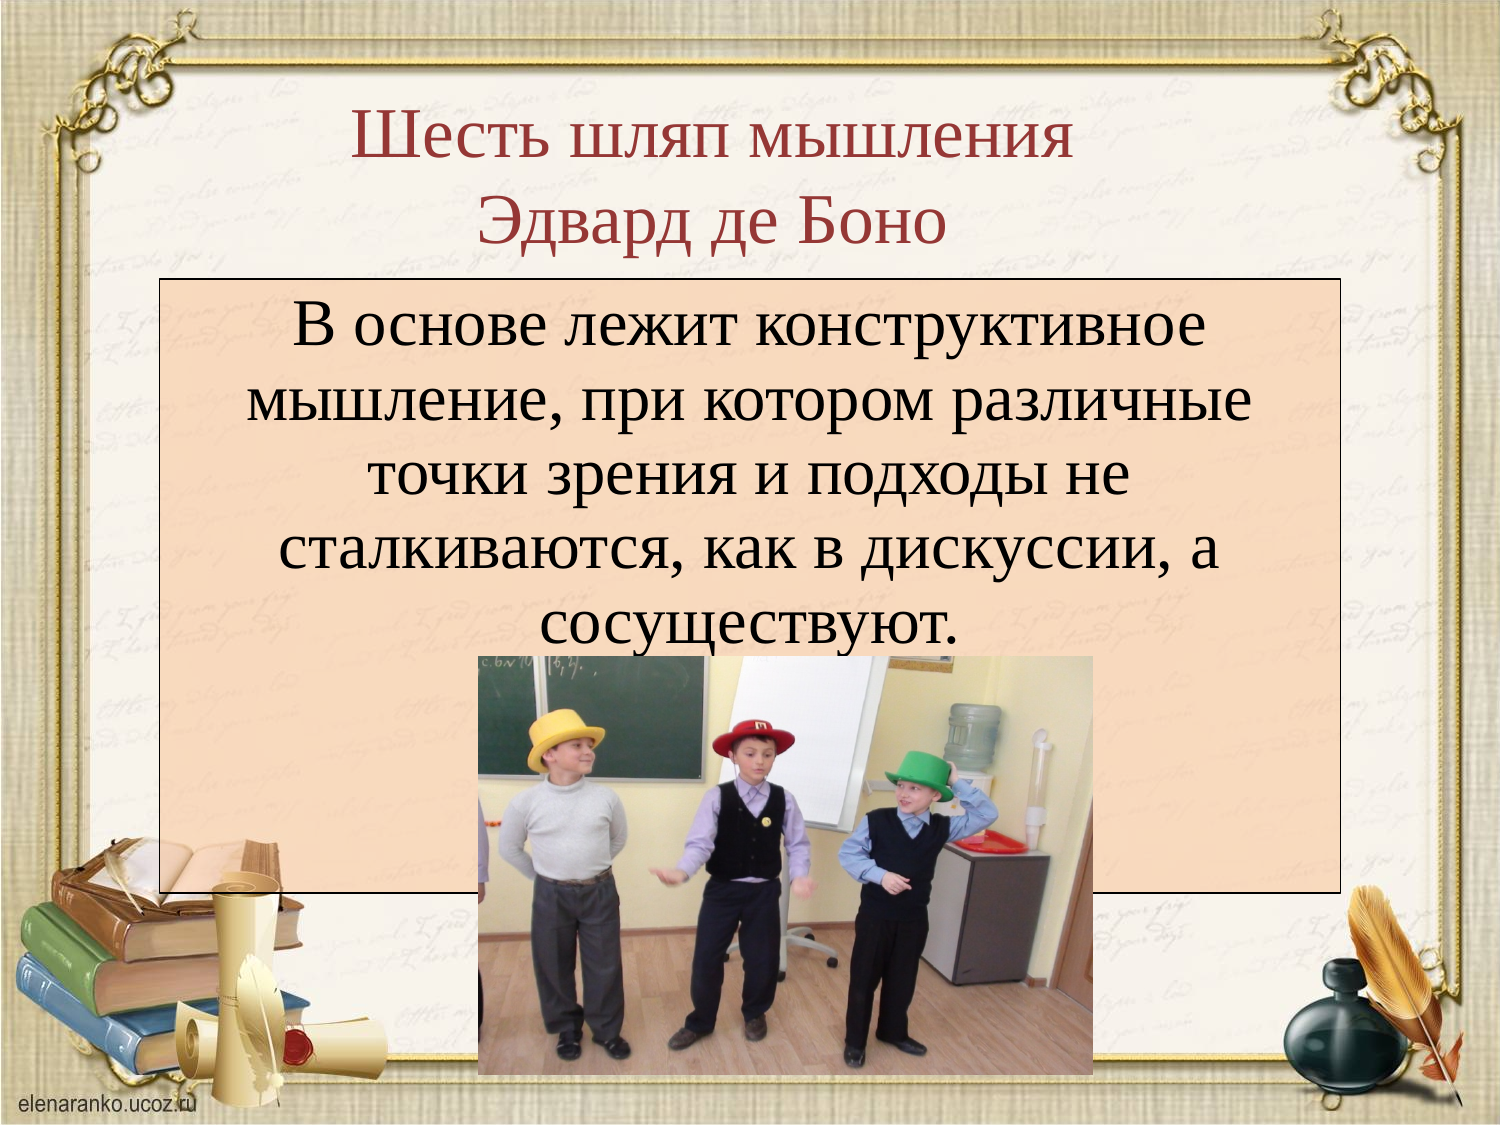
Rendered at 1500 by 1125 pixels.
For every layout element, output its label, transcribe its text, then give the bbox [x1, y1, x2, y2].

title Шесть шляп мышления Эдвард де Боно [0, 78, 1425, 266]
text_box В основе лежит конструктивное мышление, при котором различные точки зрения и подходы не сталкиваются, как в дискуссии, а сосуществуют. [159, 278, 1341, 894]
picture [0, 0, 1500, 1125]
